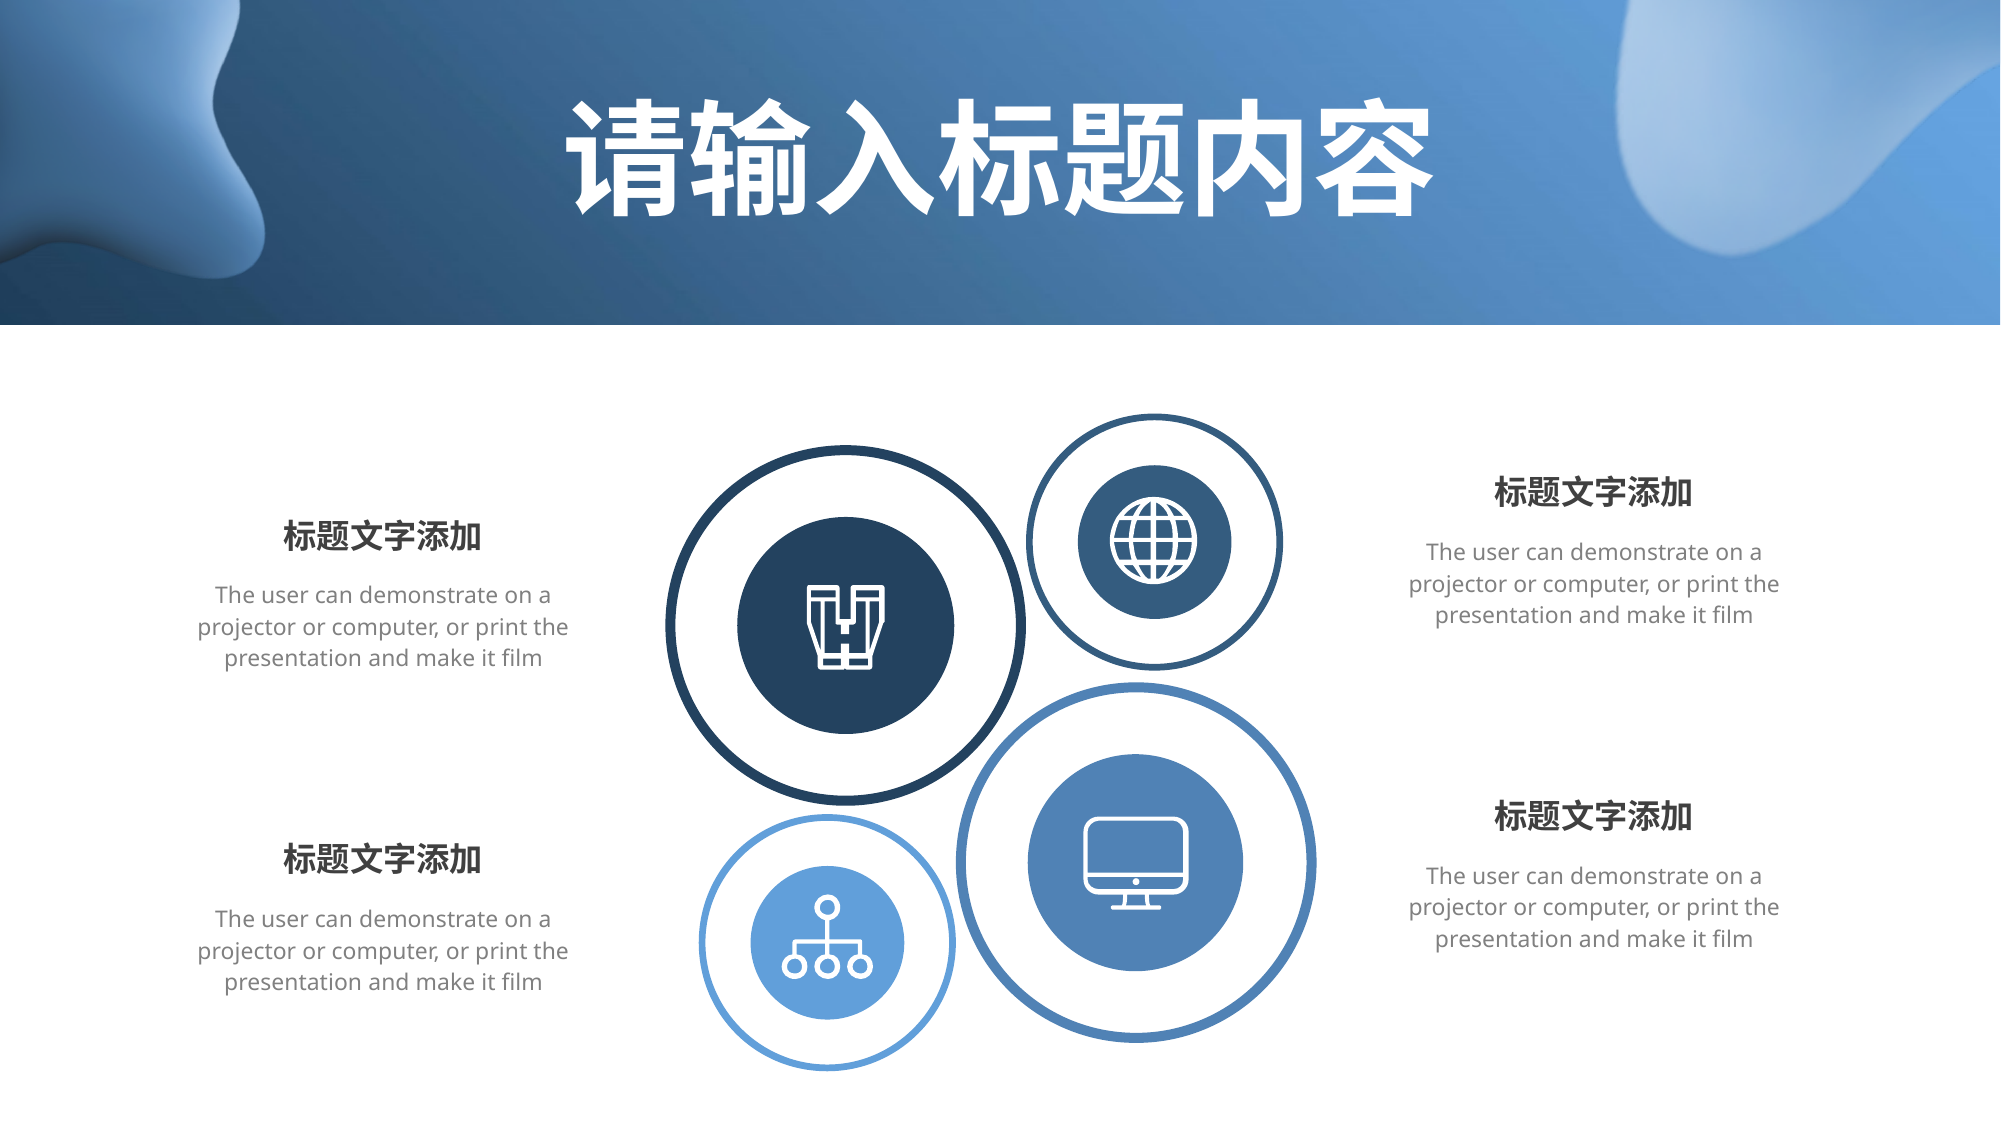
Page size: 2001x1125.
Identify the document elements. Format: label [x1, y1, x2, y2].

text_box [698, 814, 956, 1072]
text_box [153, 507, 614, 694]
text_box [665, 445, 1026, 806]
text_box [1364, 464, 1825, 651]
picture [0, 0, 2001, 325]
text_box [153, 831, 614, 1018]
text_box [955, 682, 1317, 1043]
text_box [1025, 413, 1284, 671]
text_box [1364, 787, 1825, 975]
text_box [1083, 816, 1189, 910]
